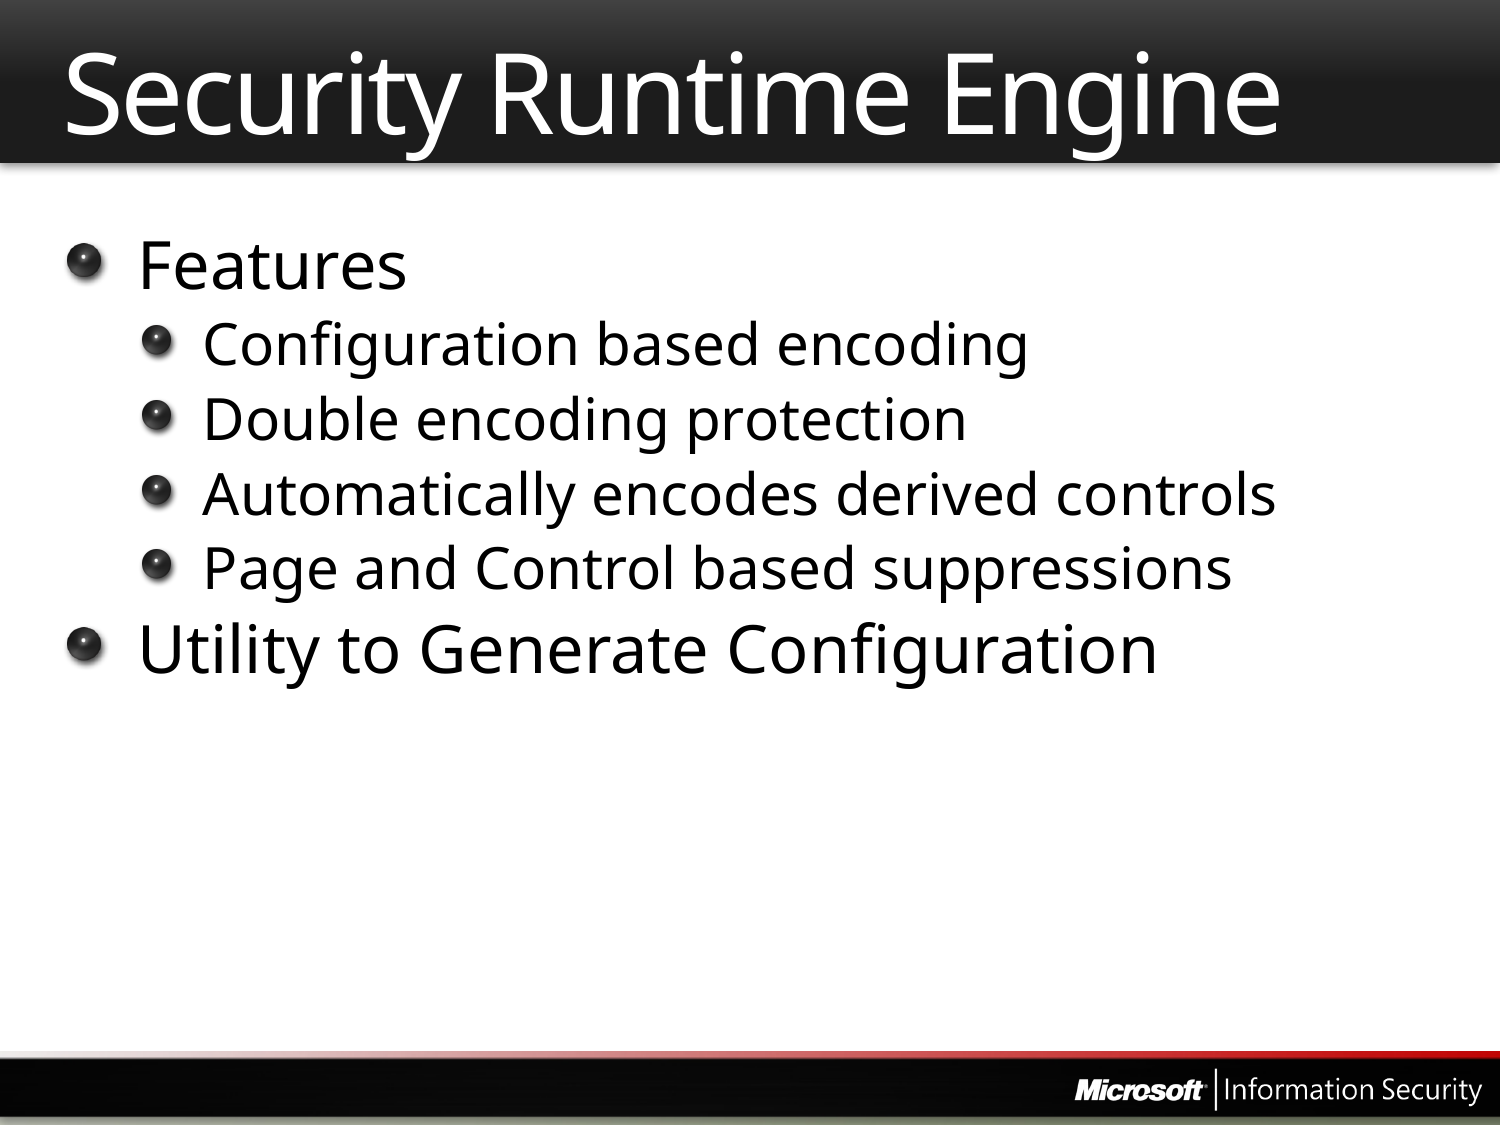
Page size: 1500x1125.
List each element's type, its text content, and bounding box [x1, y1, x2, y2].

picture [138, 397, 179, 439]
picture [0, 1051, 1500, 1125]
picture [138, 472, 179, 514]
picture [138, 546, 179, 588]
list Features Configuration based encoding Double encoding protection Automatically encodes derived controls Page and Control based suppressions Utility to Generate Configuration [62, 231, 1438, 783]
picture [138, 322, 179, 364]
title Security Runtime Engine [62, 37, 1438, 161]
picture [62, 240, 110, 288]
picture [62, 624, 110, 671]
